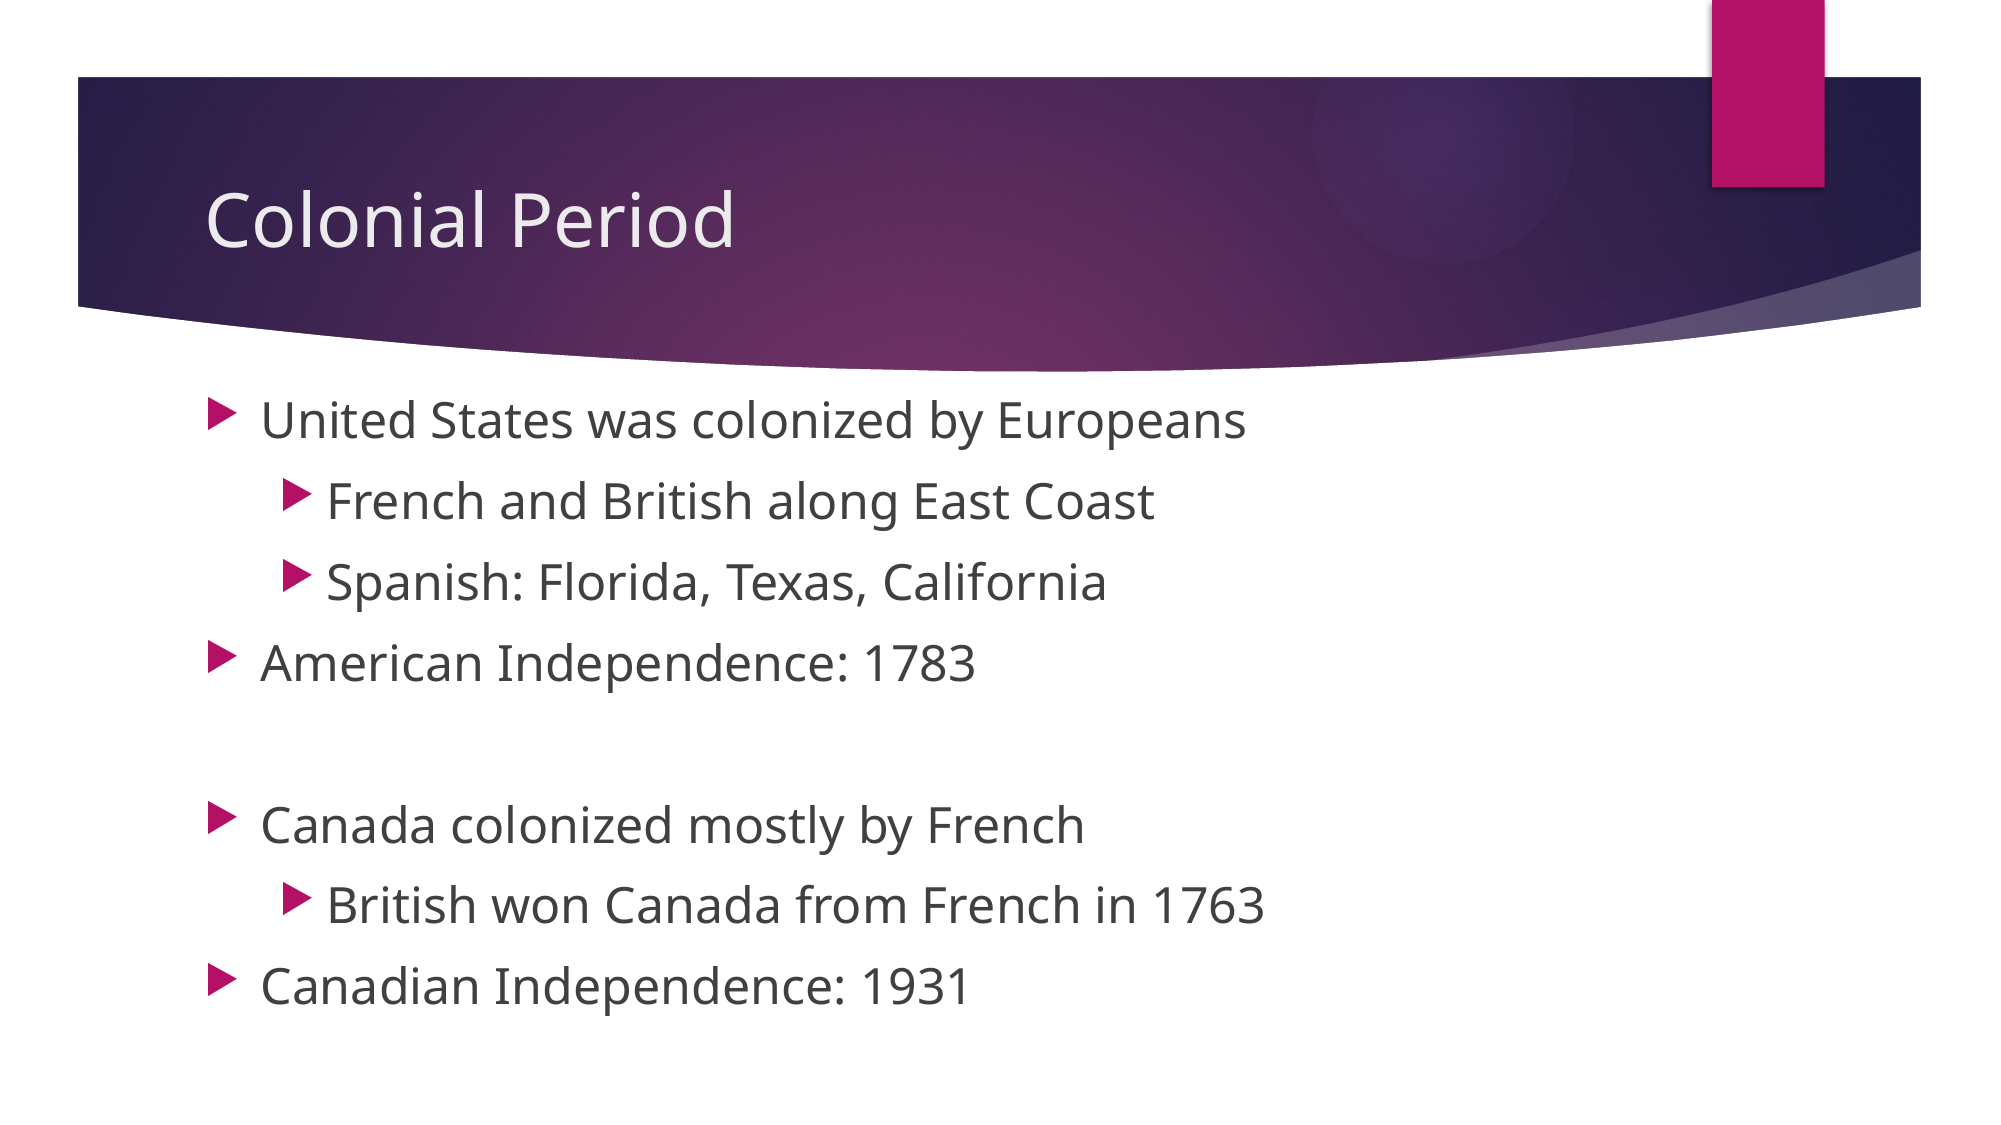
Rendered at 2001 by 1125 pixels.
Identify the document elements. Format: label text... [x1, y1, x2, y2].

title Colonial Period [189, 159, 1627, 276]
list United States was colonized by Europeans French and British along East Coast Spanish: Florida, Texas, California American Independence: 1783 Canada colonized mostly by French British won Canada from French in 1763 Canadian Independence: 1931 [189, 381, 1638, 1050]
